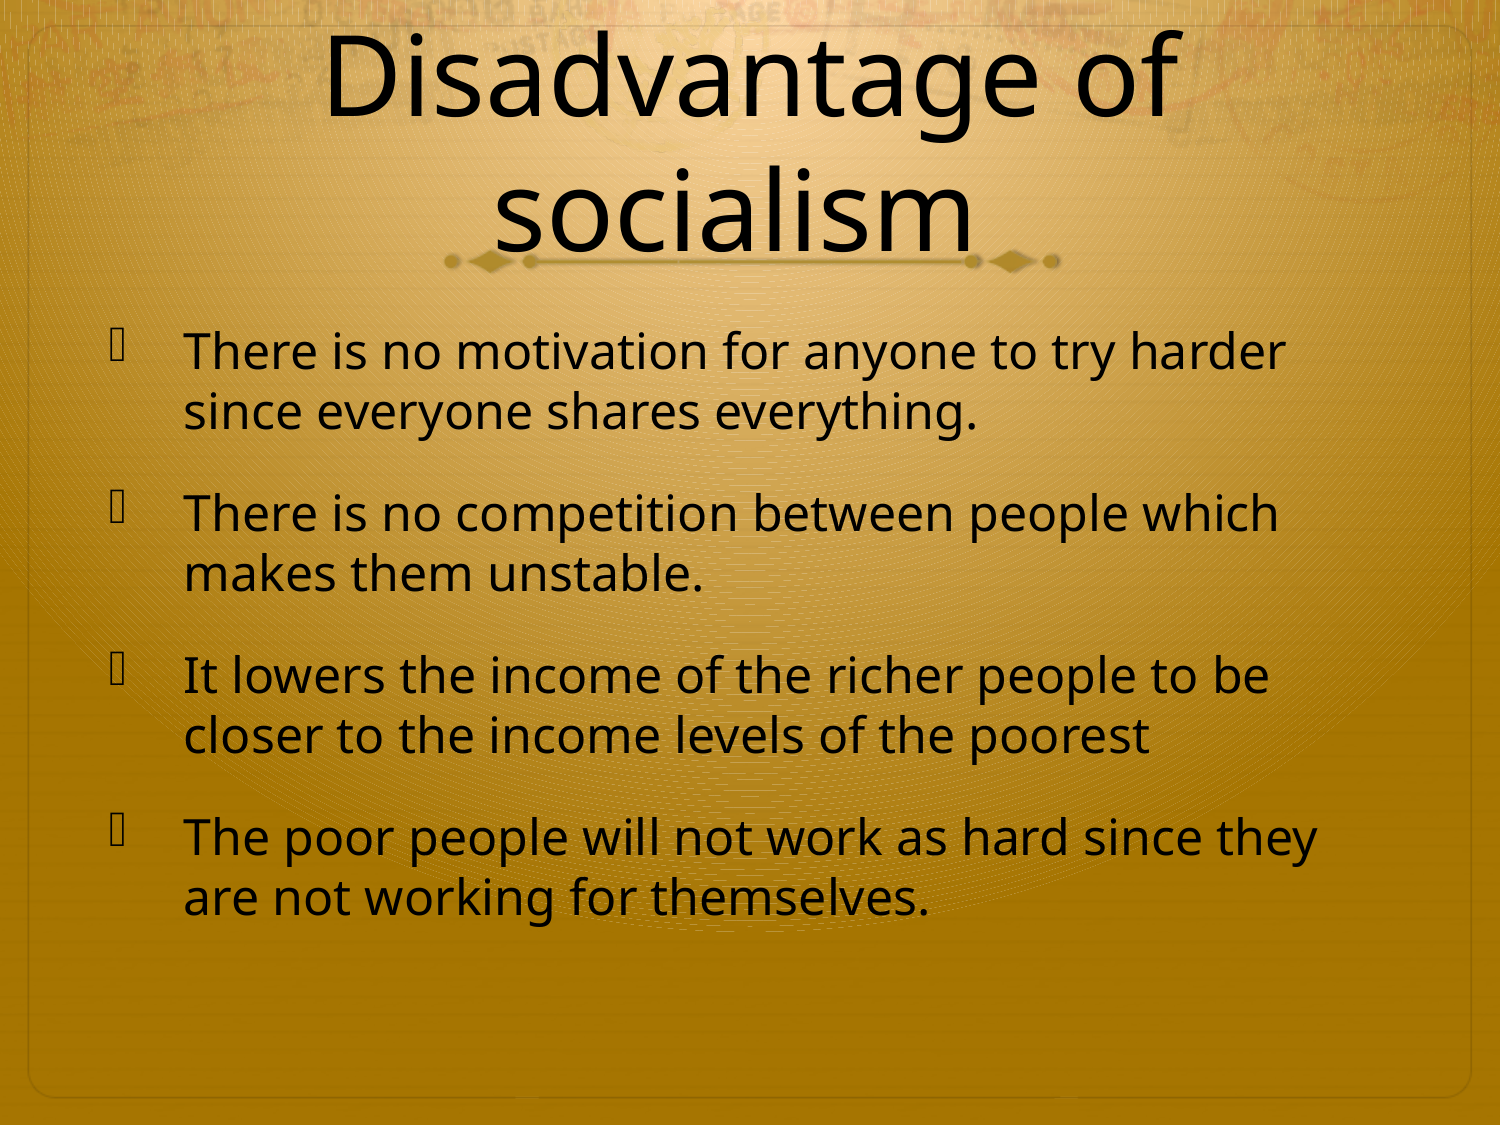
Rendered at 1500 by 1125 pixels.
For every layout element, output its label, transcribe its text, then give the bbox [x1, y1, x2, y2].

title Disadvantage of socialism [93, 45, 1407, 233]
list There is no motivation for anyone to try harder since everyone shares everything. There is no competition between people which makes them unstable. It lowers the income of the richer people to be closer to the income levels of the poorest The poor people will not work as hard since they are not working for themselves. [93, 312, 1407, 988]
picture [0, 0, 1500, 1125]
